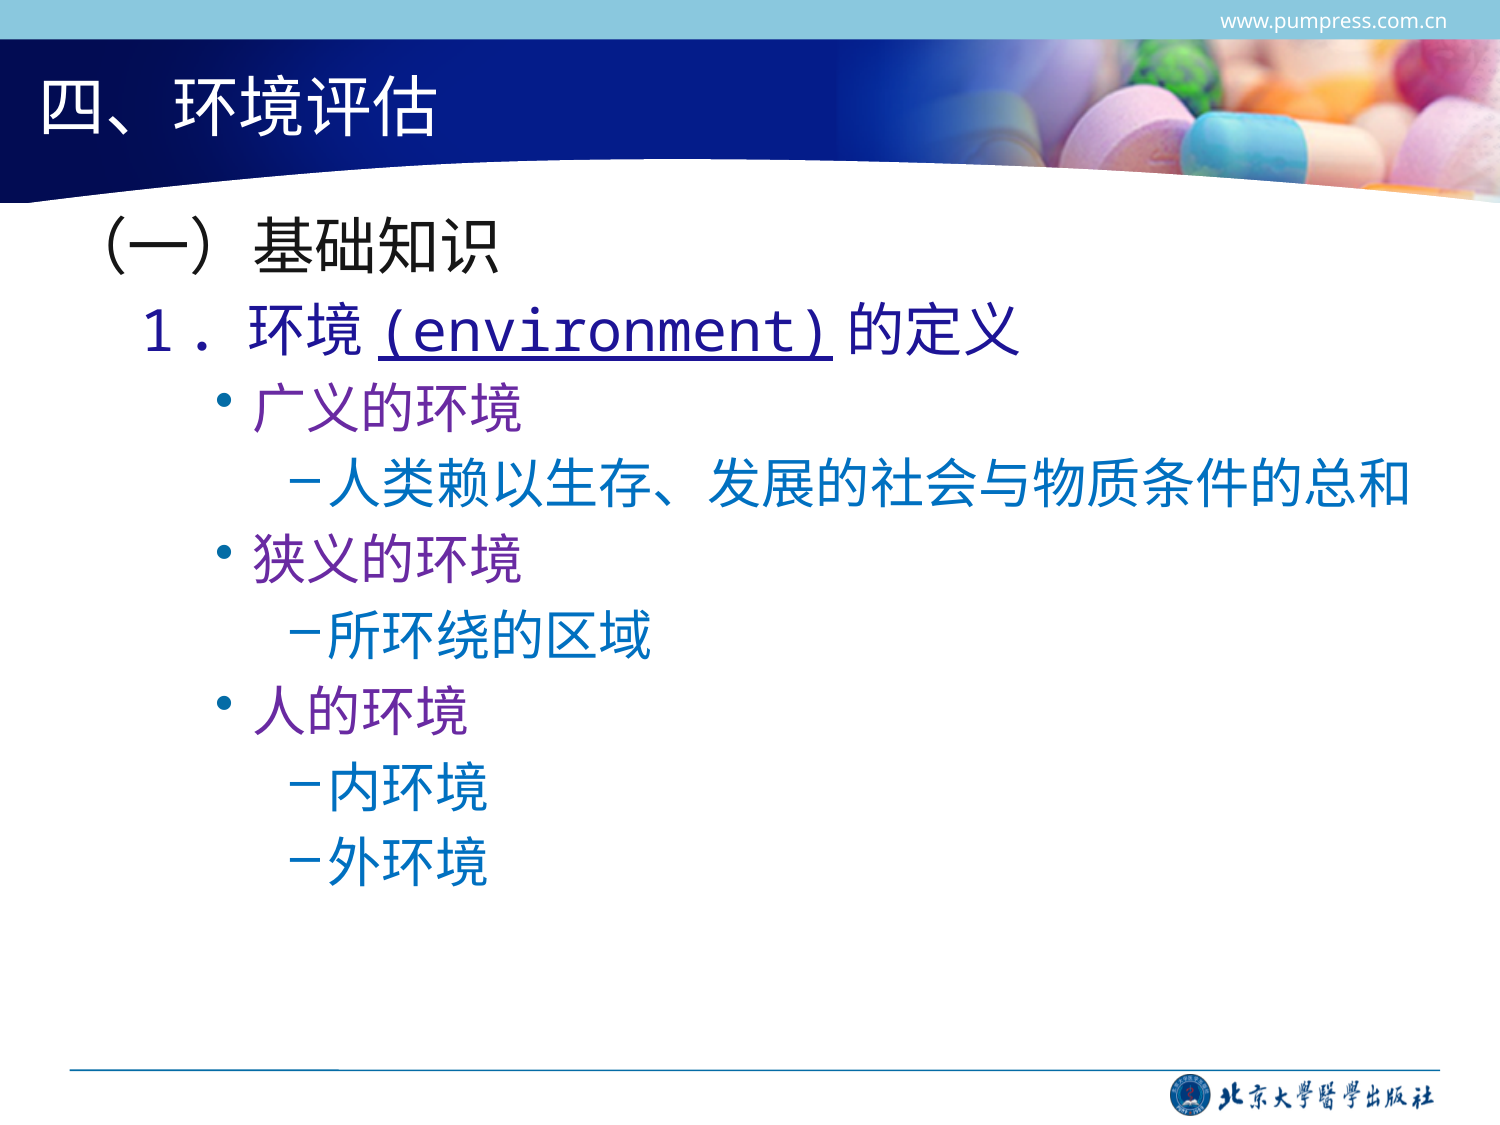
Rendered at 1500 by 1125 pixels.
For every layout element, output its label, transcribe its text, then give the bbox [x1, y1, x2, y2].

title 四、环境评估 [23, 58, 1349, 152]
slide_number www.pumpress.com.cn [1024, 0, 1463, 38]
picture [0, 40, 1500, 203]
list （一）基础知识 1．环境(environment)的定义 广义的环境 人类赖以生存、发展的社会与物质条件的总和 狭义的环境 所环绕的区域 人的环境 内环境 外环境 [49, 198, 1463, 1026]
picture [1170, 1074, 1436, 1118]
